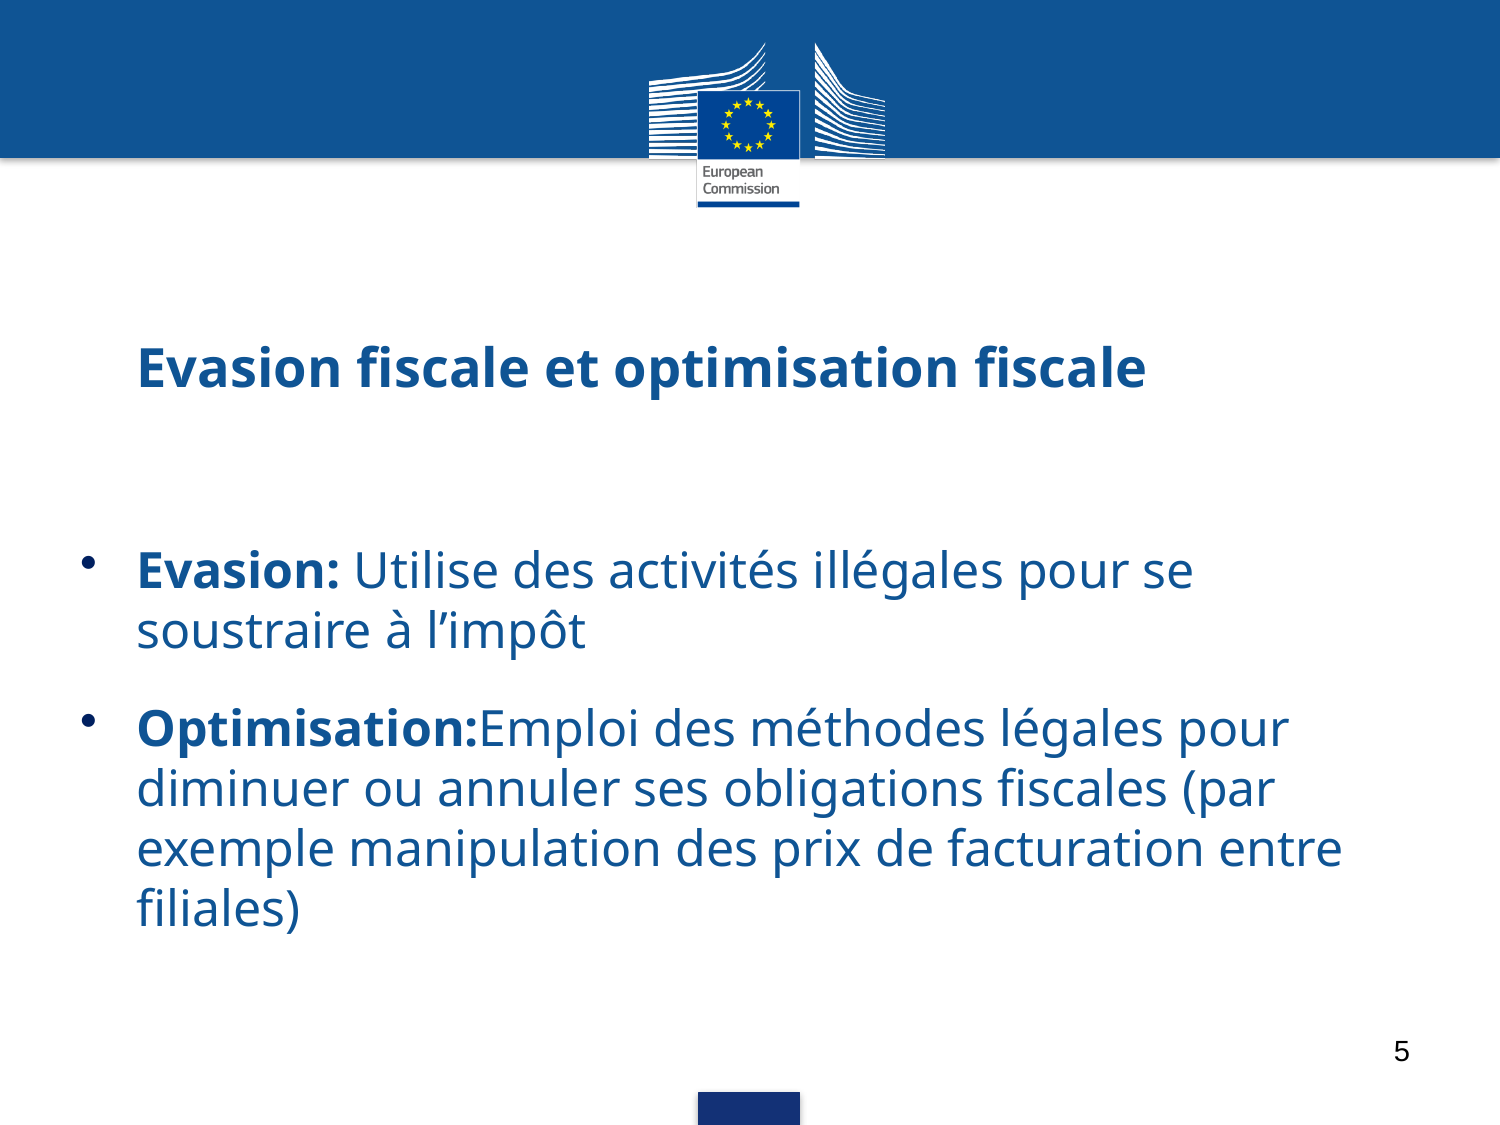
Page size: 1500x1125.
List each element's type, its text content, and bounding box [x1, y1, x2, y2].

slide_number 5 [1074, 1024, 1426, 1103]
list Evasion fiscale et optimisation fiscale Evasion: Utilise des activités illégales pour se soustraire à l’impôt Optimisation:Emploi des méthodes légales pour diminuer ou annuler ses obligations fiscales (par exemple manipulation des prix de facturation entre filiales) [64, 326, 1416, 1036]
picture [649, 42, 885, 208]
